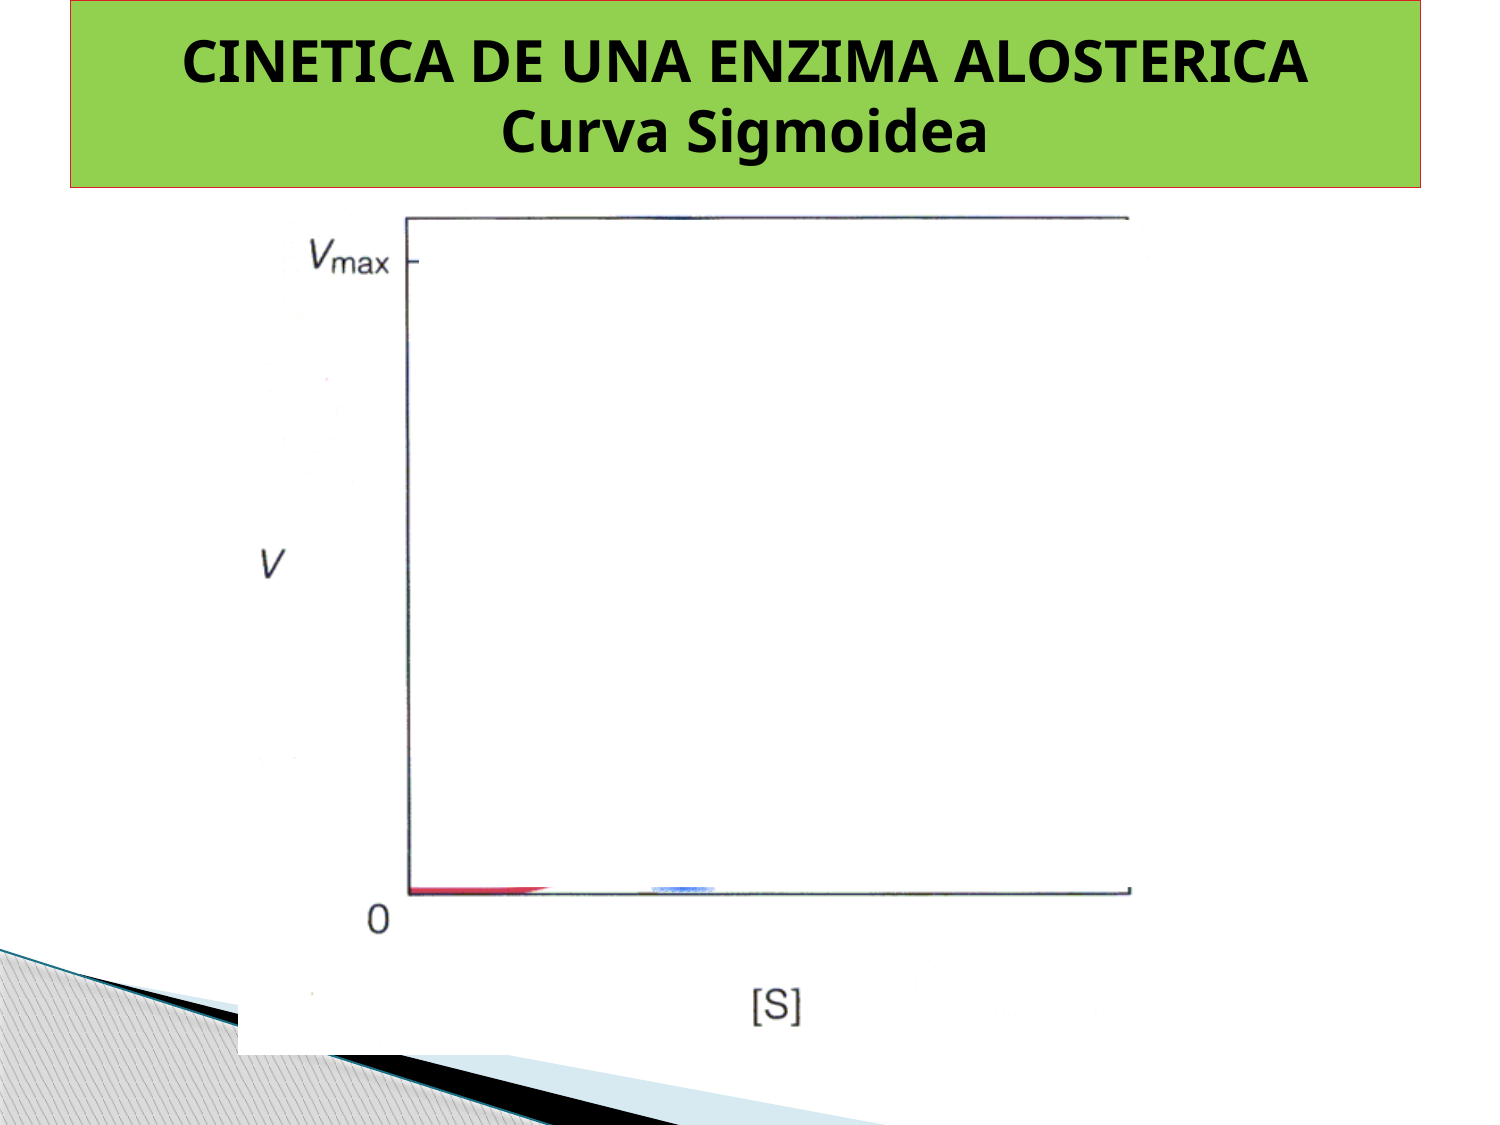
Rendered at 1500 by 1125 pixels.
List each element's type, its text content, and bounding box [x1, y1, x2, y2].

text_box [238, 195, 1161, 1055]
title CINETICA DE UNA ENZIMA ALOSTERICA Curva Sigmoidea [70, 0, 1421, 188]
